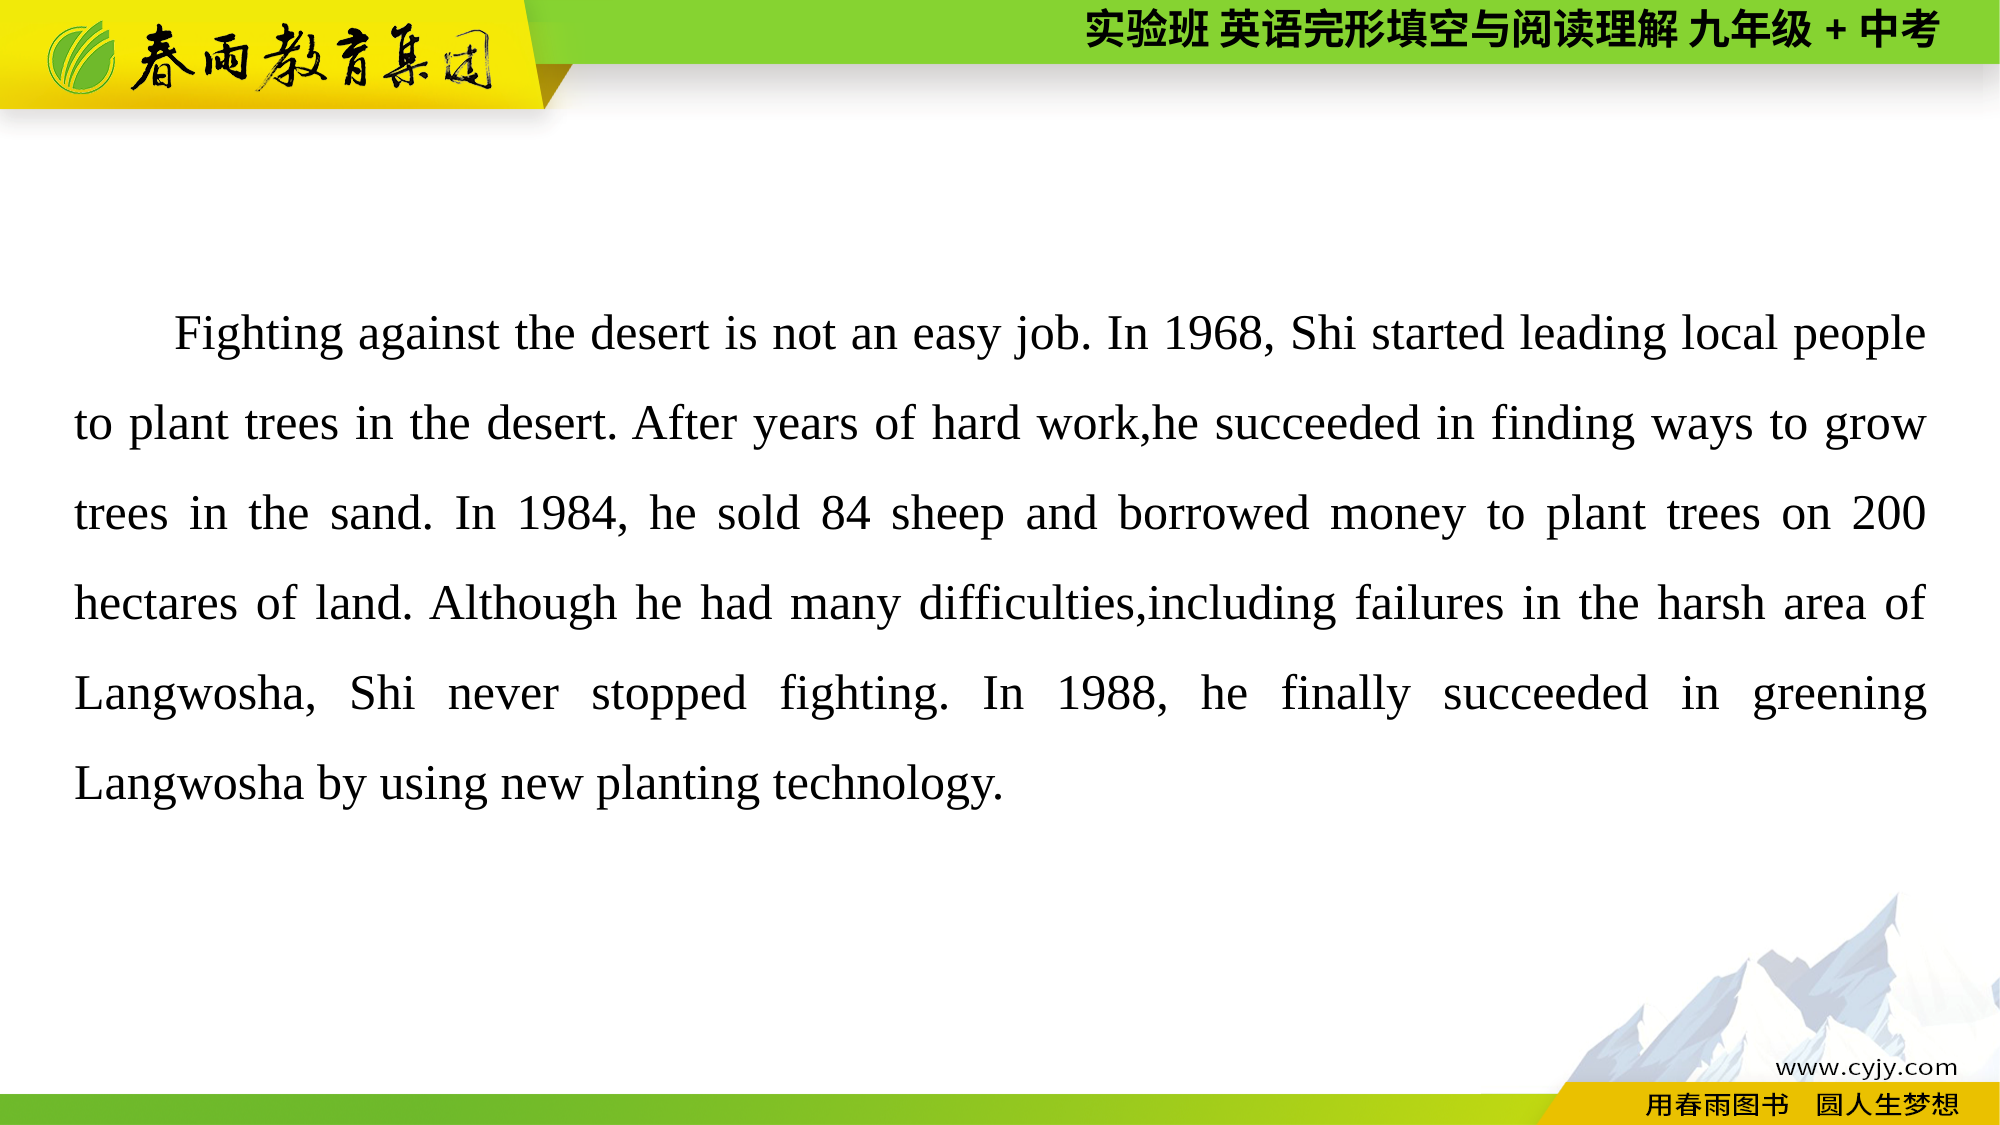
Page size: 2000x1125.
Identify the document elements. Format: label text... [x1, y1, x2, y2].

picture [0, 0, 2000, 1125]
list Fighting against the desert is not an easy job. In 1968, Shi started leading local people to plant trees in the desert. After years of hard work,he succeeded in finding ways to grow trees in the sand. In 1984, he sold 84 sheep and borrowed money to plant trees on 200 hectares of land. Although he had many difficulties,including failures in the harsh area of Langwosha, Shi never stopped fighting. In 1988, he finally succeeded in greening Langwosha by using new planting technology. [59, 261, 1944, 823]
